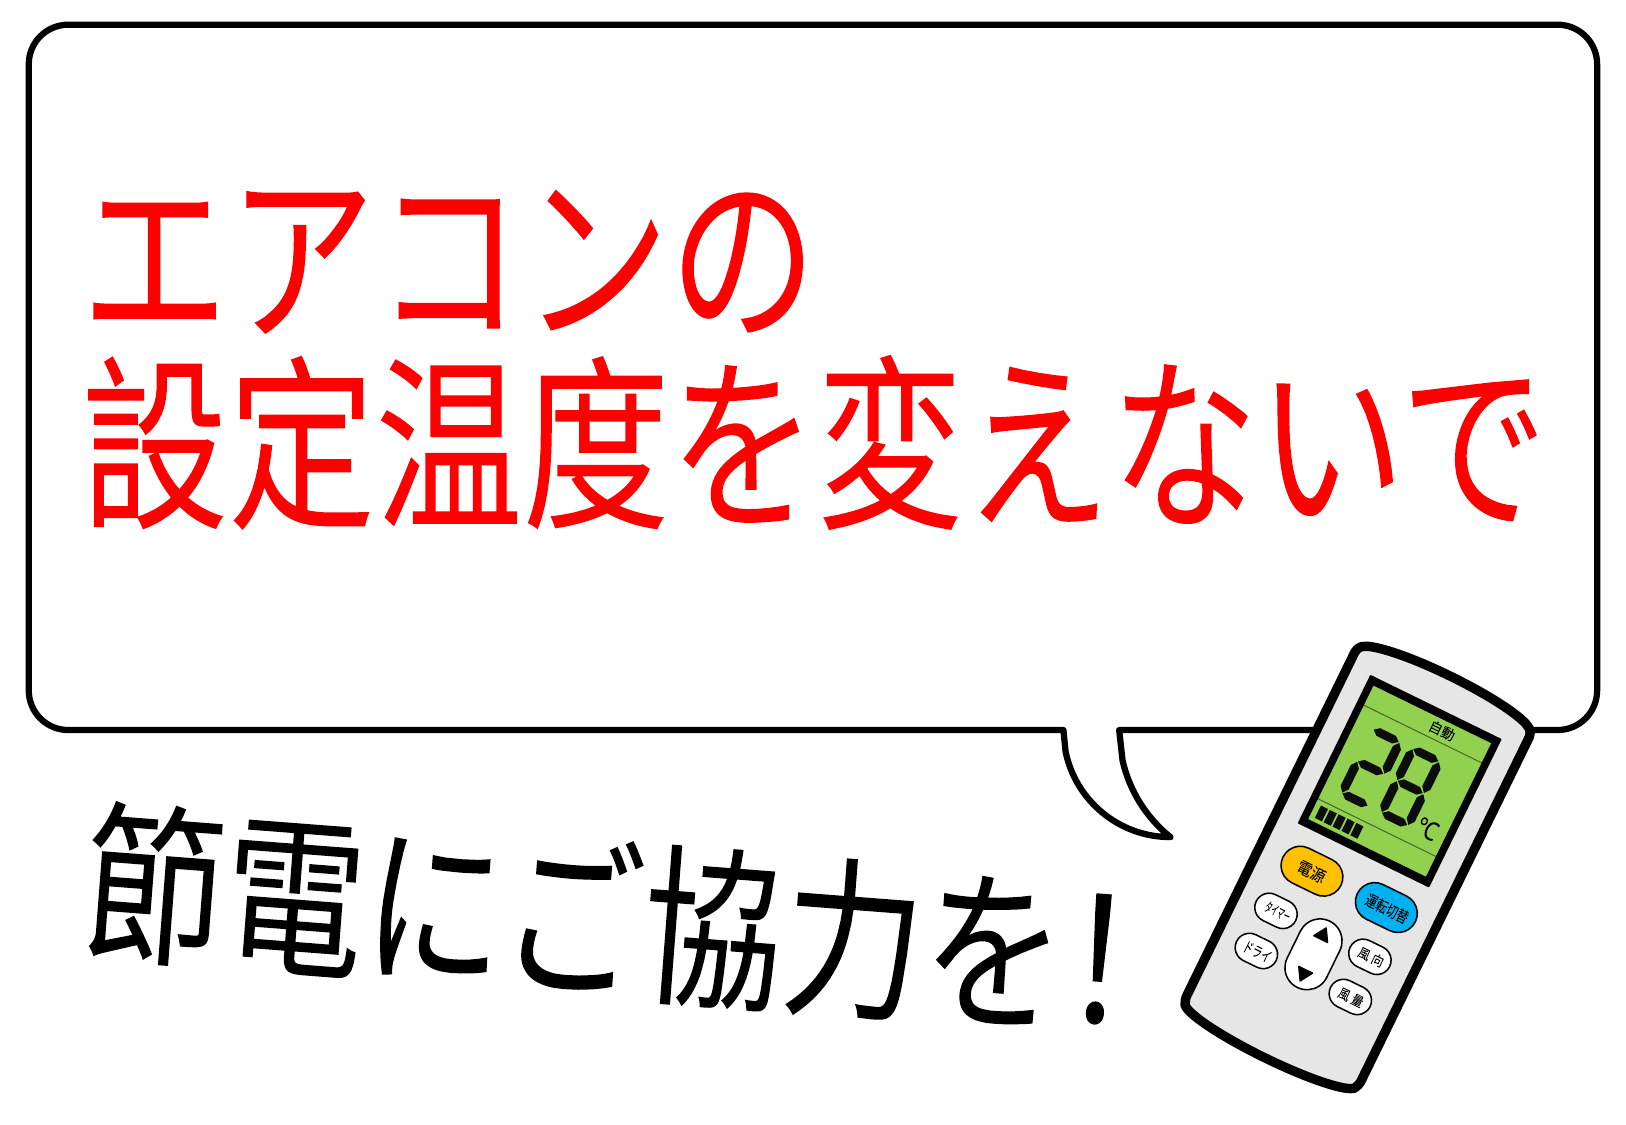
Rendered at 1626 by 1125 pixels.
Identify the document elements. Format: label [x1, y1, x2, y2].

text_box [1260, 654, 1455, 1080]
text_box [26, 22, 1600, 840]
